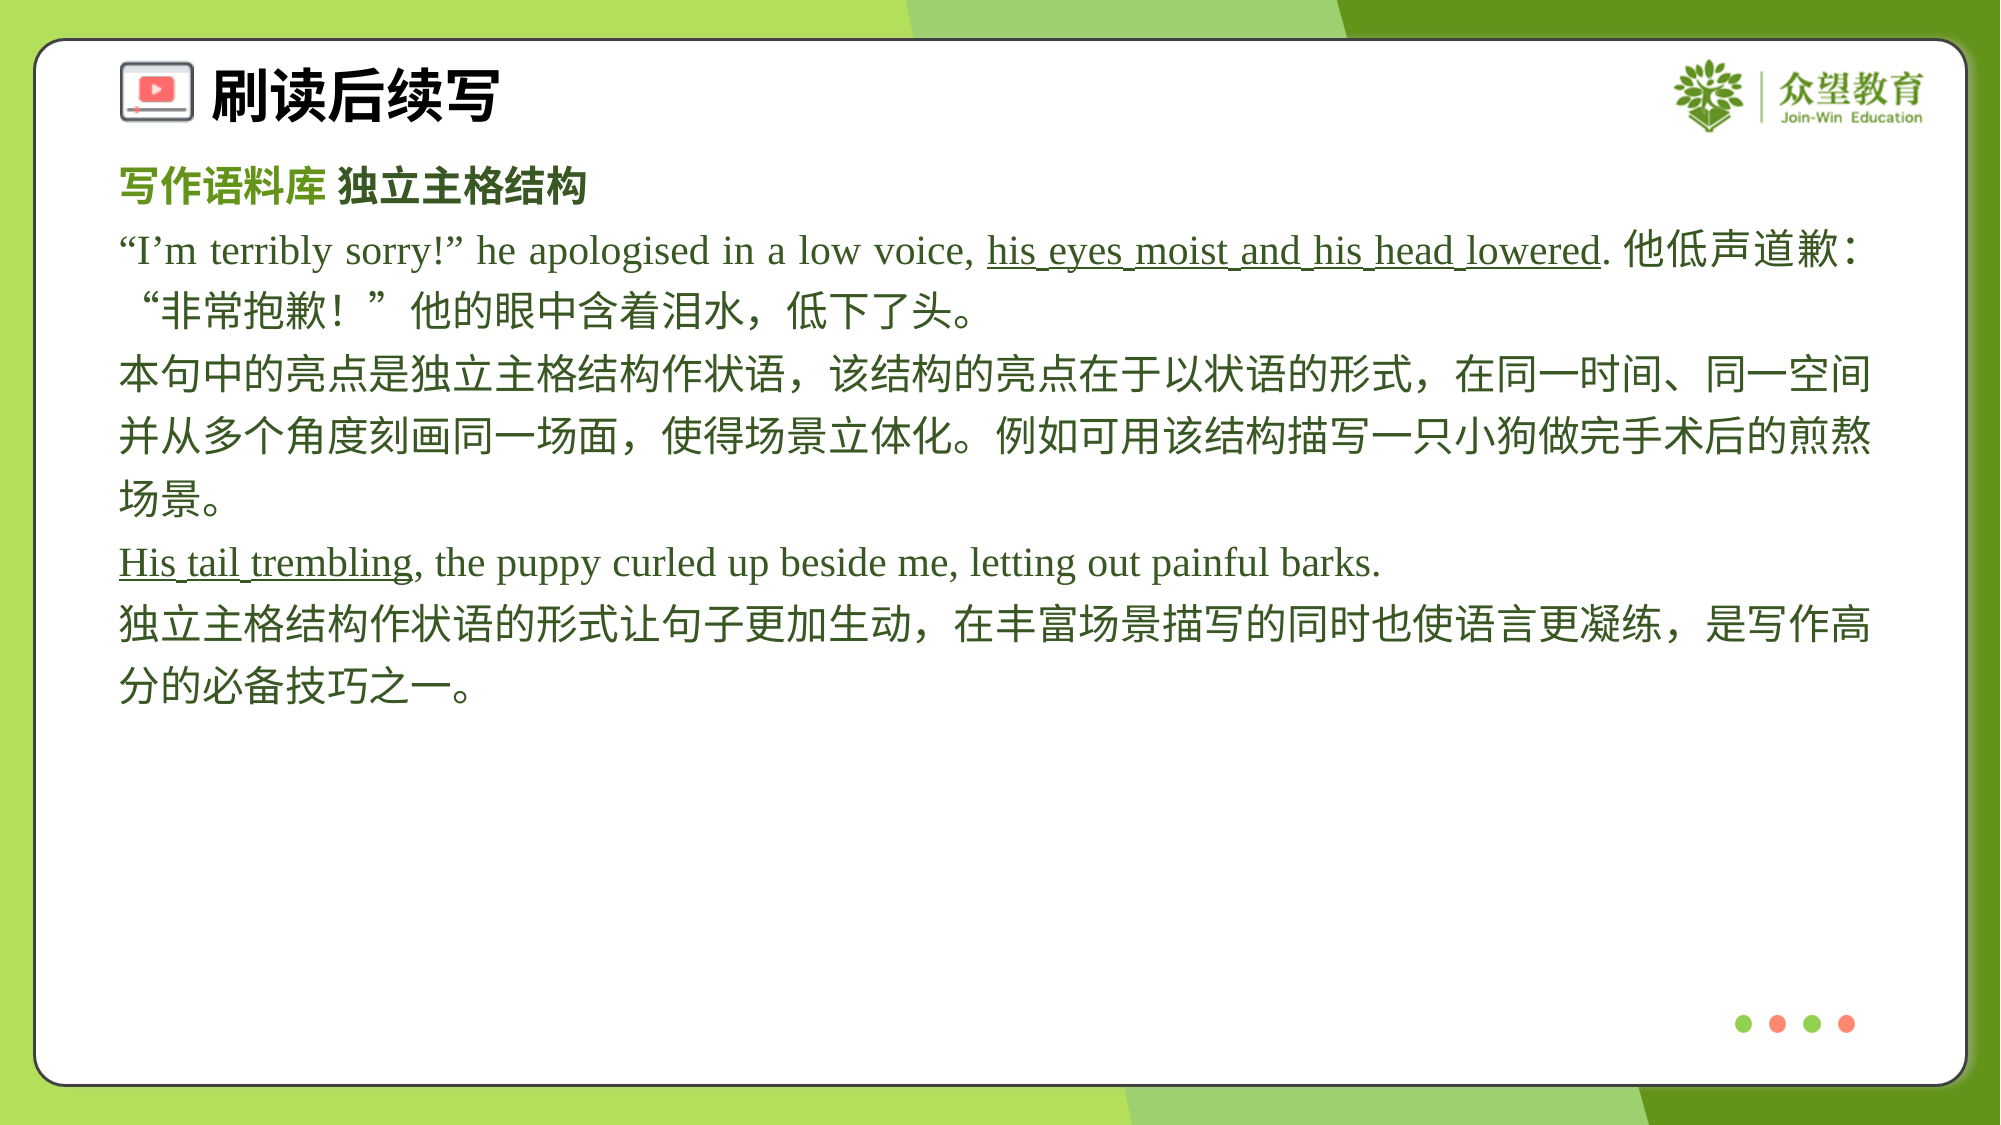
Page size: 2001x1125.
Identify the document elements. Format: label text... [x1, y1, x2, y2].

picture [0, 0, 2000, 1125]
text_box 写作语料库 独立主格结构 “I’m terribly sorry!” he apologised in a low voice, his eyes moist and his head lowered.他低声道歉：“非常抱歉！”他的眼中含着泪水，低下了头。 本句中的亮点是独立主格结构作状语，该结构的亮点在于以状语的形式，在同一时间、同一空间并从多个角度刻画同一场面，使得场景立体化。例如可用该结构描写一只小狗做完手术后的煎熬场景。 His tail trembling, the puppy curled up beside me, letting out painful barks. 独立主格结构作状语的形式让句子更加生动，在丰富场景描写的同时也使语言更凝练，是写作高分的必备技巧之一。 [118, 147, 1883, 706]
